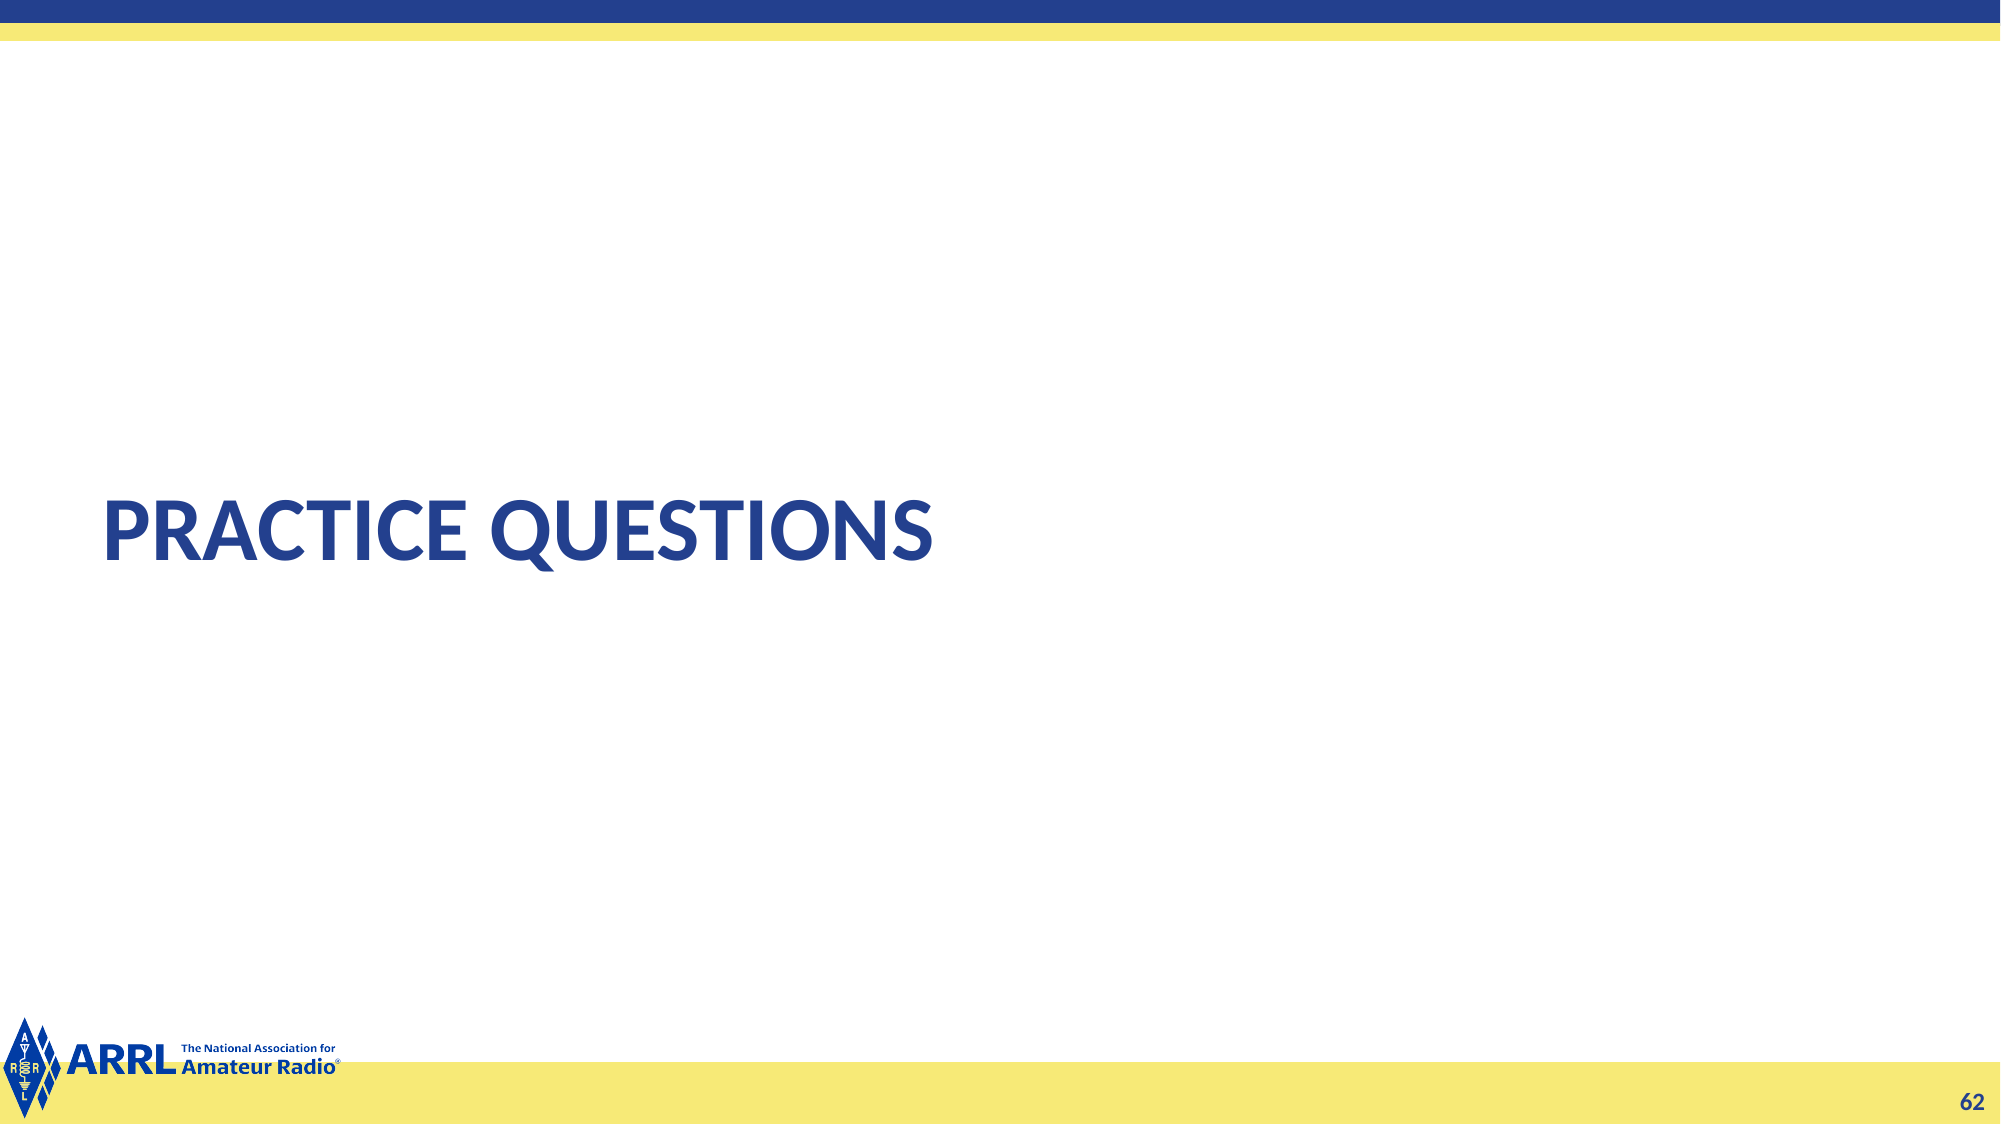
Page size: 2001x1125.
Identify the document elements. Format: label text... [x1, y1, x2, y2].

picture [1, 1015, 342, 1121]
title PRACTICE QUESTIONS [87, 437, 1888, 625]
